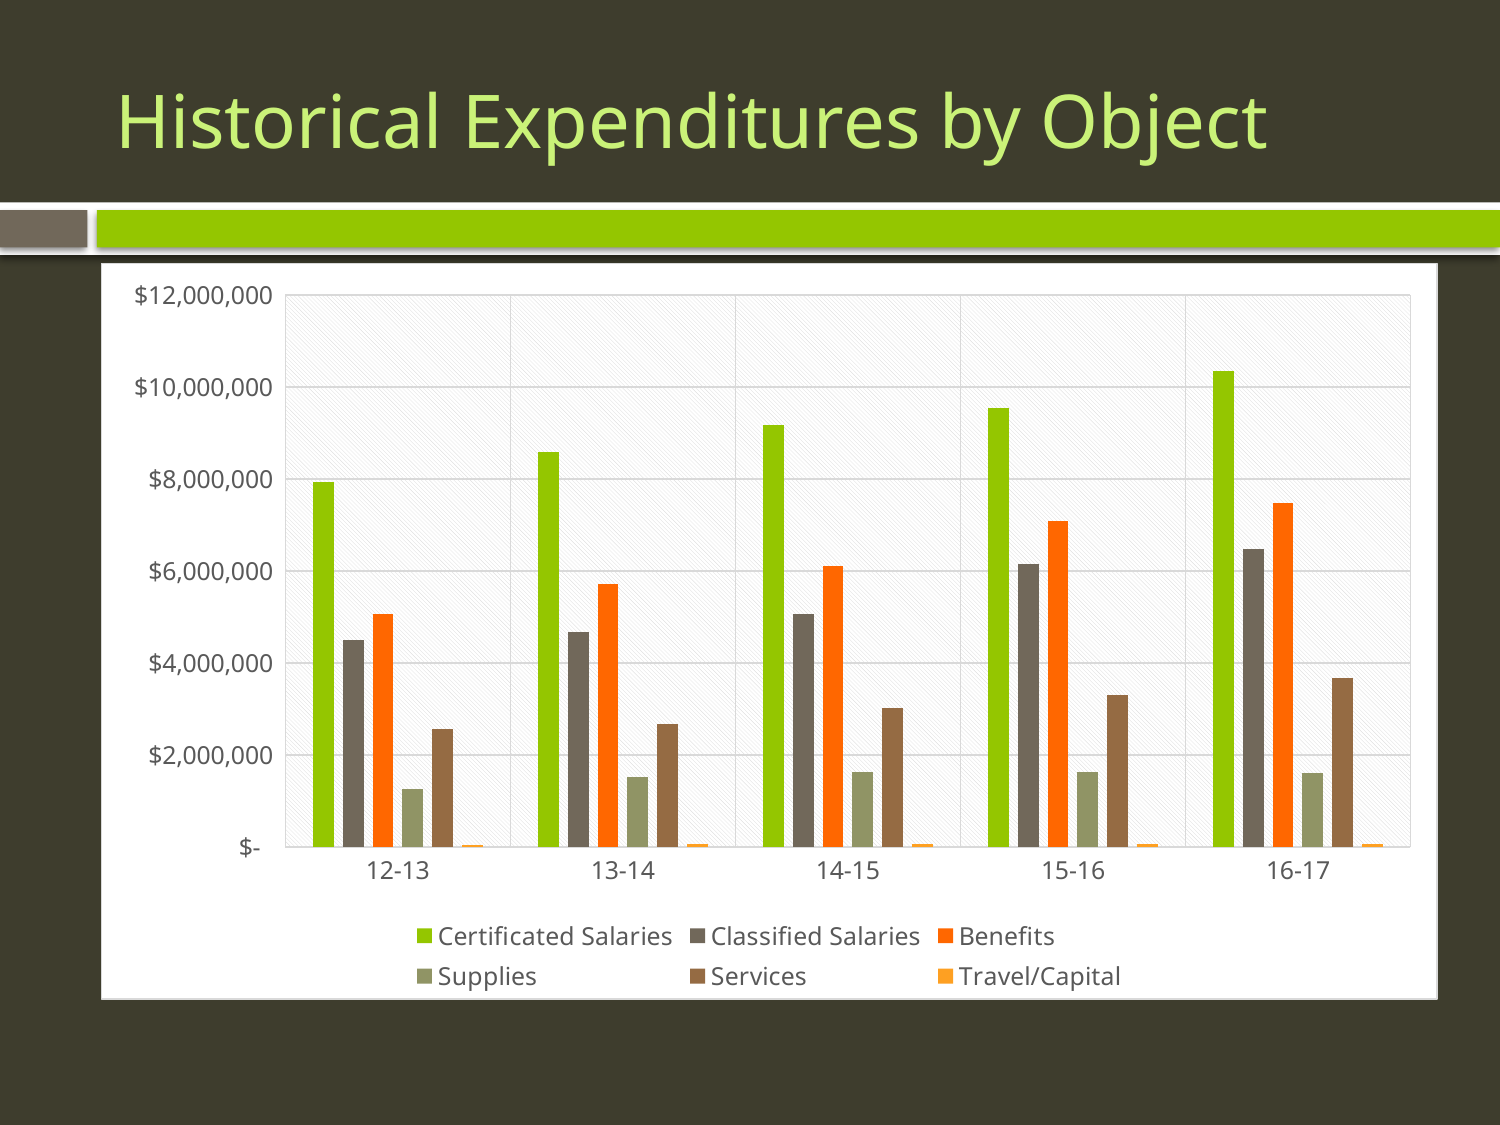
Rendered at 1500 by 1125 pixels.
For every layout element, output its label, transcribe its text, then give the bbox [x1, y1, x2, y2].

chart [100, 262, 1439, 1001]
title Historical Expenditures by Object [100, 37, 1438, 200]
